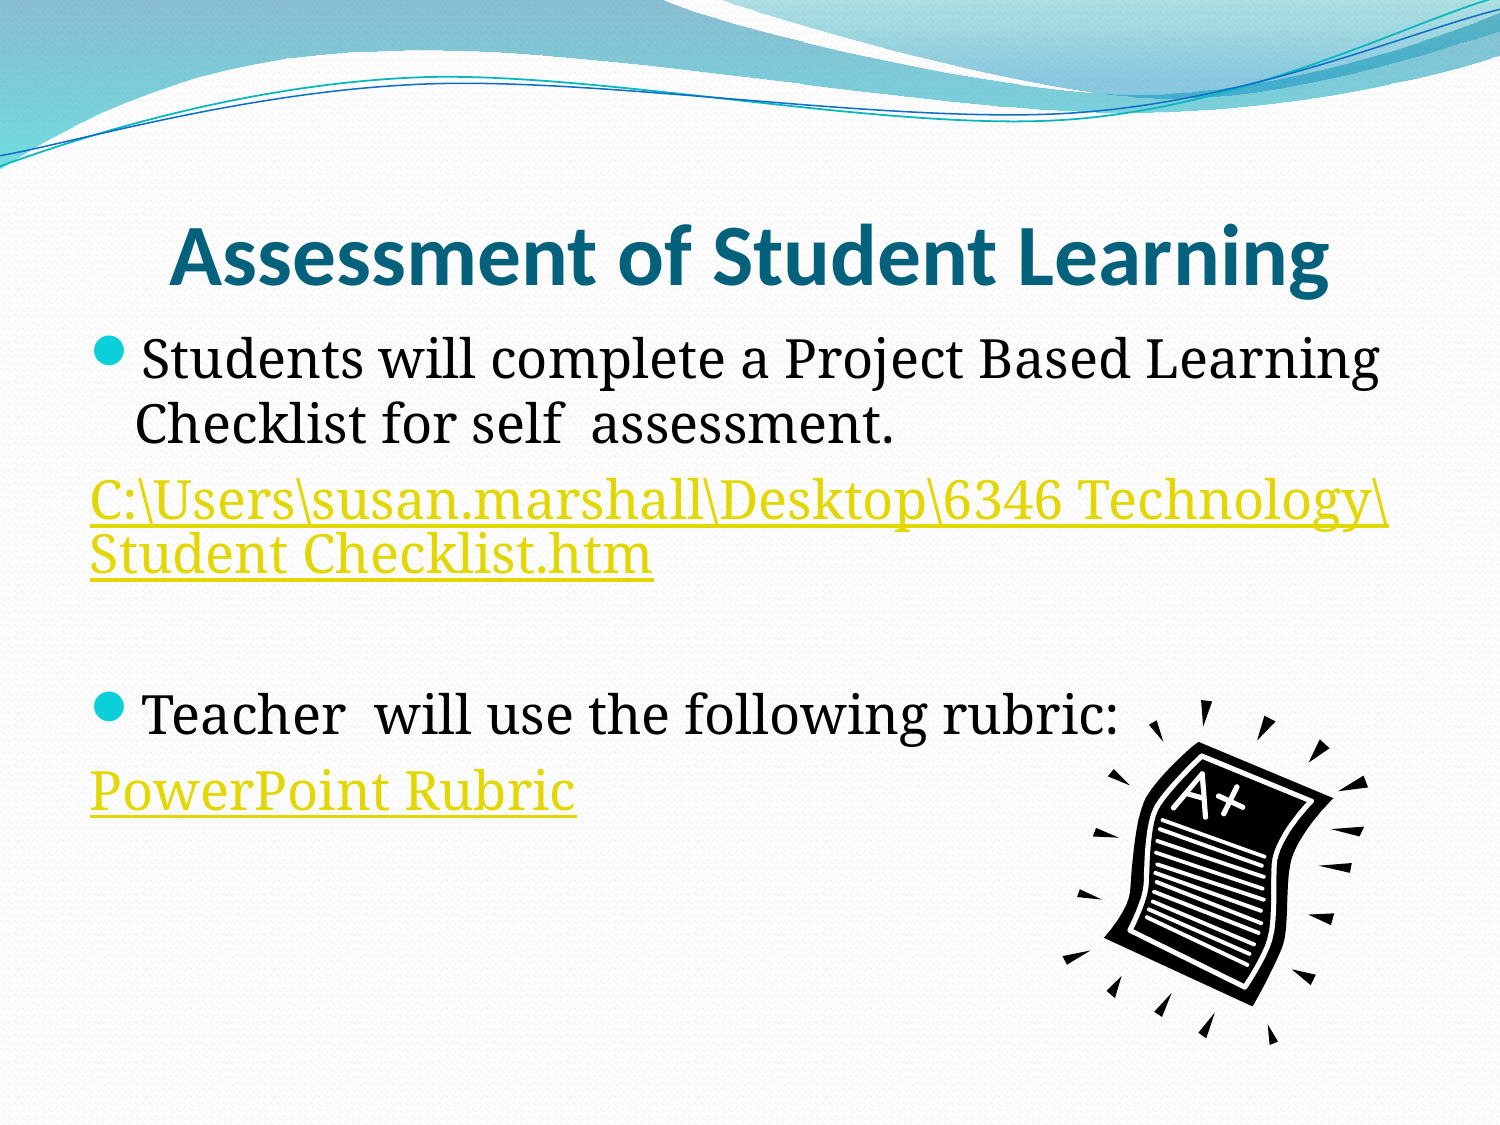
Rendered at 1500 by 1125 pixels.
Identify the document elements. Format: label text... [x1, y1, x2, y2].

picture [1062, 699, 1369, 1046]
list Students will complete a Project Based Learning Checklist for self assessment. C:\Users\susan.marshall\Desktop\6346 Technology\Student Checklist.htm Teacher will use the following rubric: PowerPoint Rubric [75, 317, 1425, 1038]
title Assessment of Student Learning [75, 115, 1425, 303]
